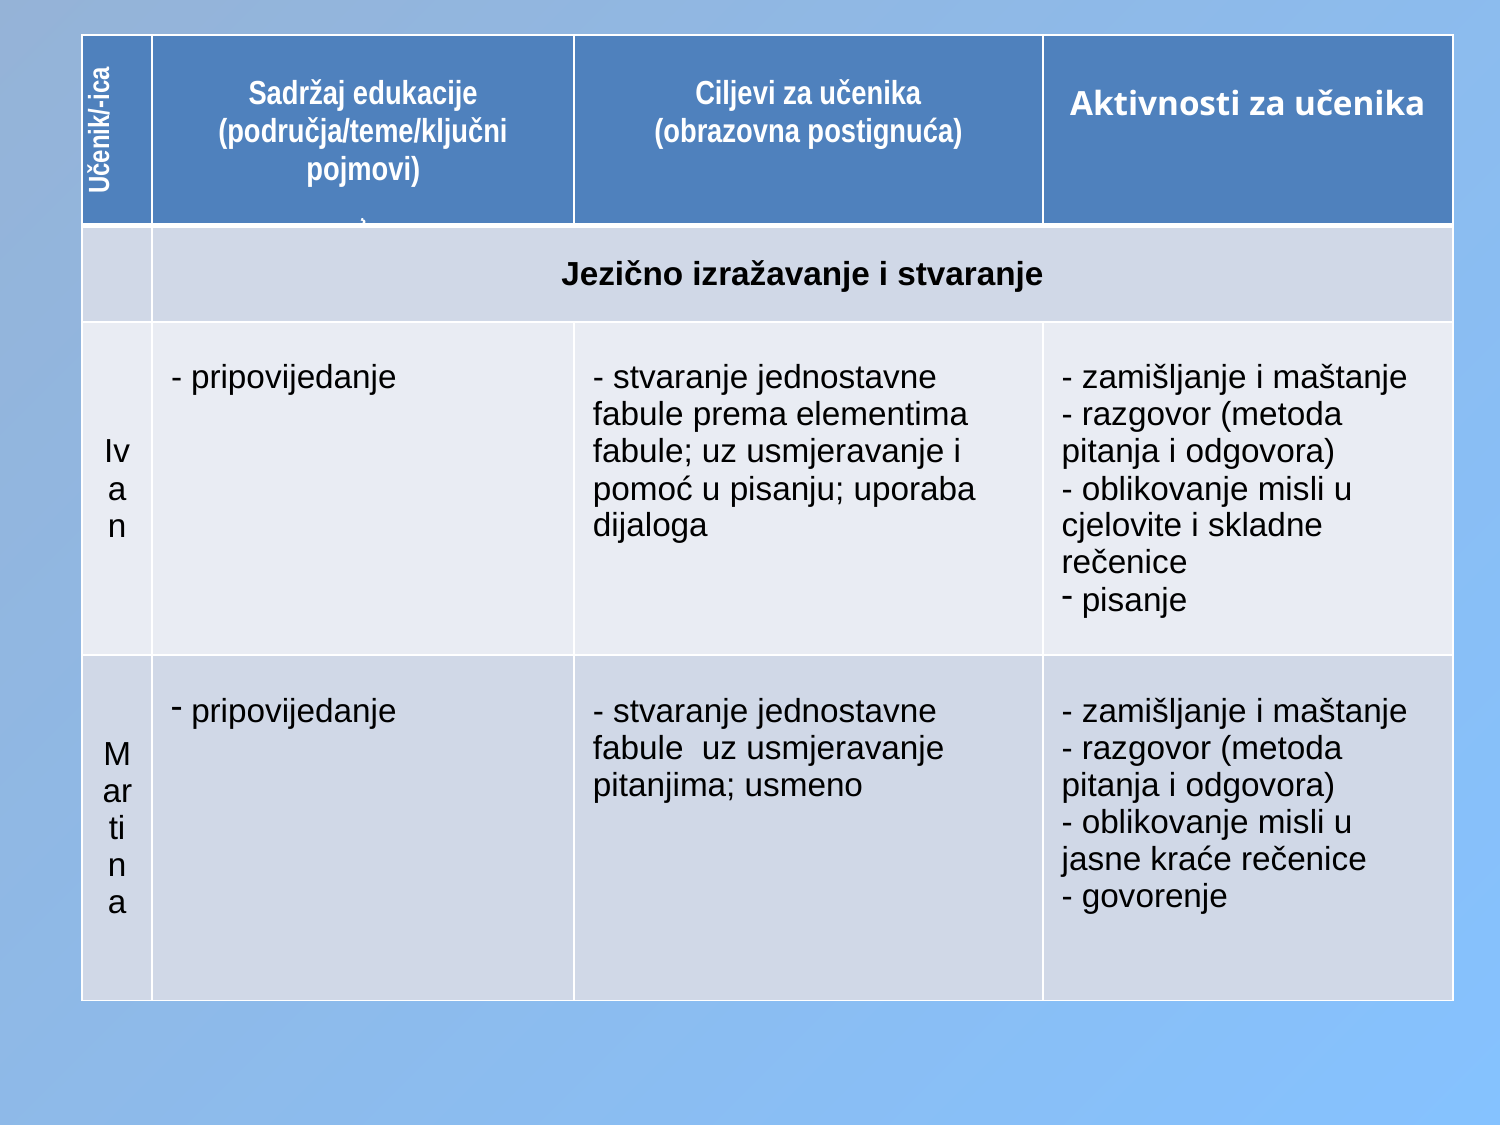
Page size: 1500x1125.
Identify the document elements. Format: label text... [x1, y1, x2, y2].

table_cell - stvaranje jednostavne fabule uz usmjeravanje pitanjima; usmeno [575, 656, 1042, 1000]
table_cell [83, 228, 151, 321]
table_cell - zamišljanje i maštanje - razgovor (metoda pitanja i odgovora) - oblikovanje misli u cjelovite i skladne rečenice pisanje [1044, 323, 1452, 654]
table_header Ciljevi za učenika (obrazovna postignuća) [575, 36, 1042, 223]
table_header Učenik/-ica [83, 36, 151, 223]
table_cell - zamišljanje i maštanje - razgovor (metoda pitanja i odgovora) - oblikovanje misli u jasne kraće rečenice - govorenje [1044, 656, 1452, 1000]
table_header Aktivnosti za učenika [1044, 36, 1452, 223]
table_cell Martina [83, 656, 151, 1000]
table_cell Jezično izražavanje i stvaranje [153, 228, 1452, 321]
table_cell pripovijedanje [153, 656, 573, 1000]
table_cell - pripovijedanje [153, 323, 573, 654]
table_cell Ivan [83, 323, 151, 654]
table_cell - stvaranje jednostavne fabule prema elementima fabule; uz usmjeravanje i pomoć u pisanju; uporaba dijaloga [575, 323, 1042, 654]
table_header Sadržaj edukacije (područja/teme/ključni pojmovi) ¸ [153, 36, 573, 223]
